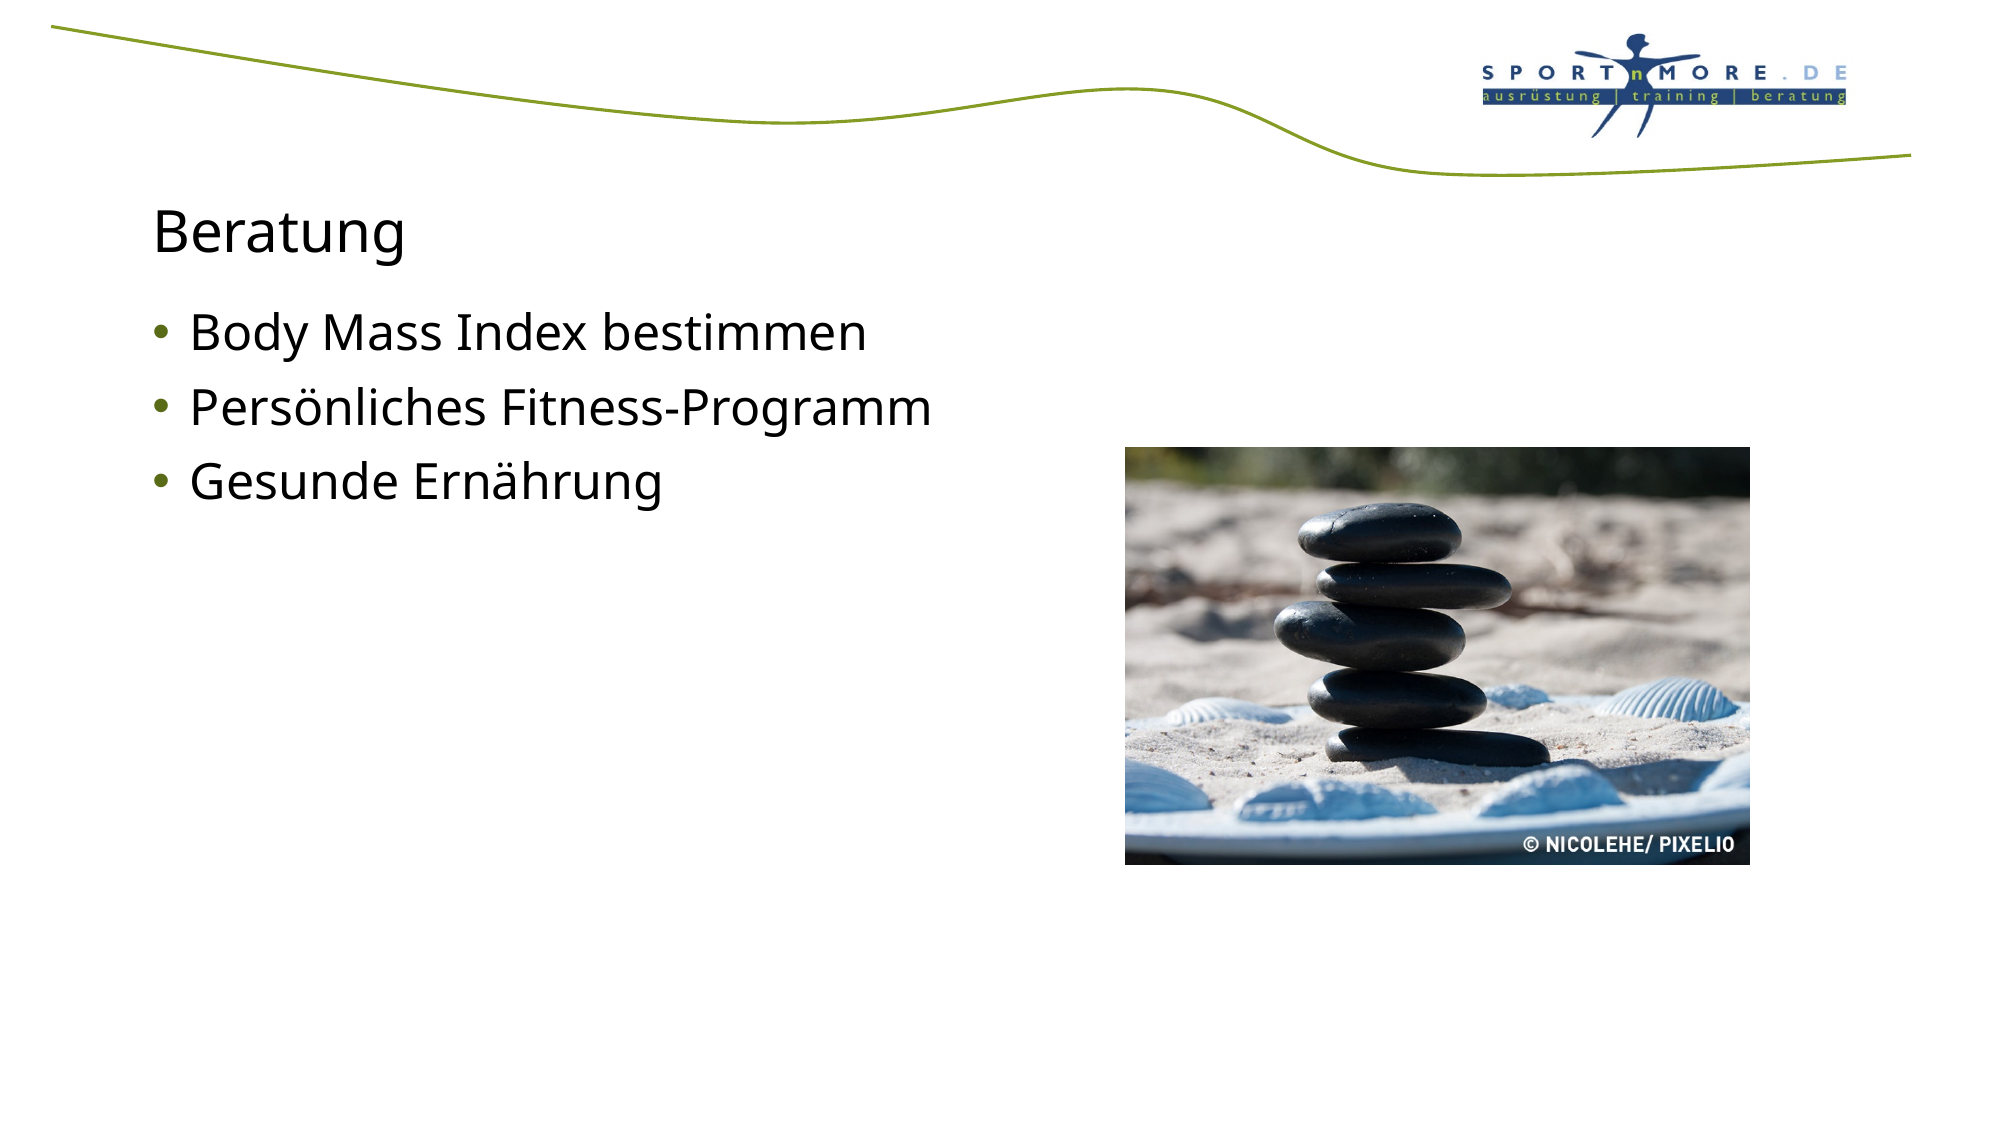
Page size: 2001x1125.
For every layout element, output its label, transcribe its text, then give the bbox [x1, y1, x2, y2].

title Beratung [137, 188, 1863, 278]
picture [1481, 33, 1863, 138]
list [1124, 447, 1750, 865]
list Body Mass Index bestimmen Persönliches Fitness-Programm Gesunde Ernährung [137, 299, 988, 1014]
